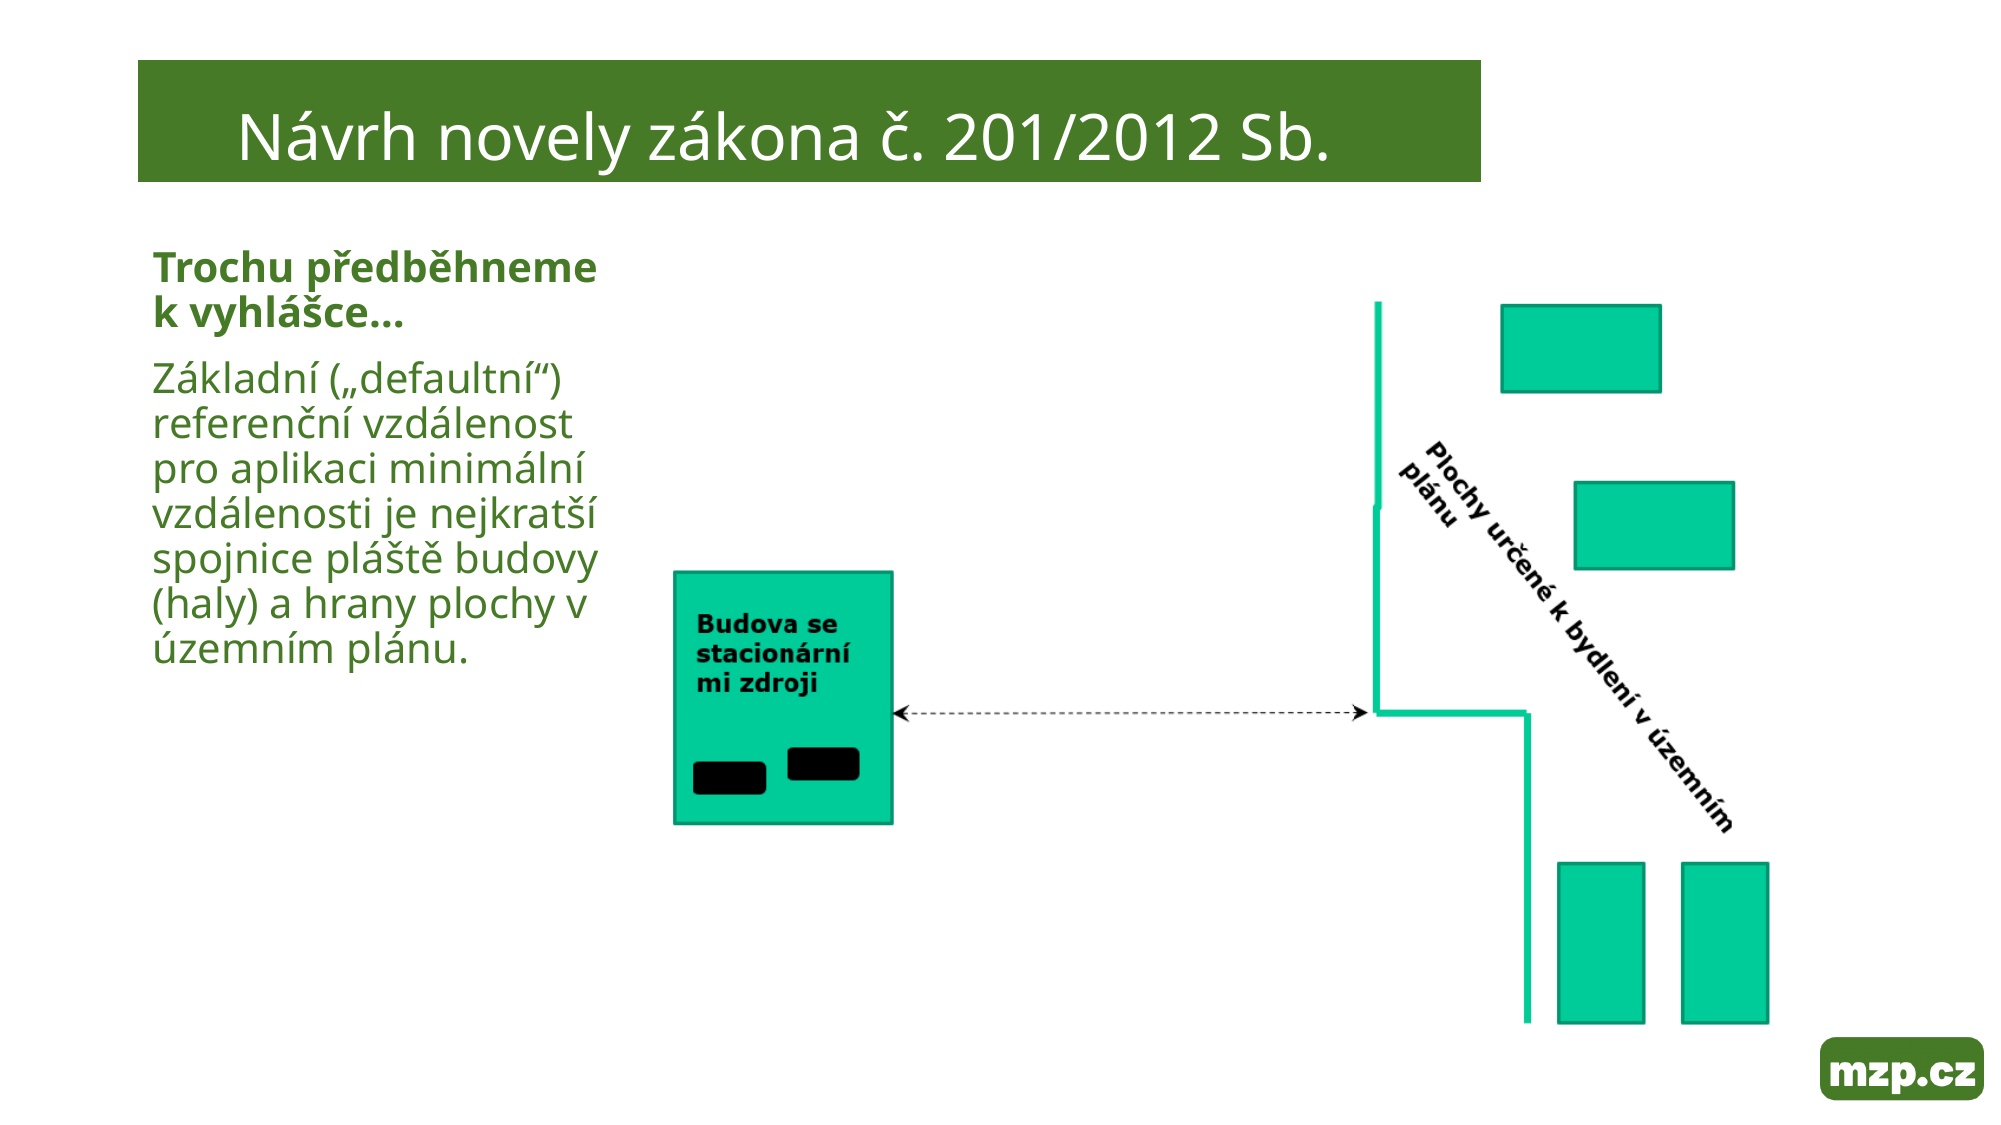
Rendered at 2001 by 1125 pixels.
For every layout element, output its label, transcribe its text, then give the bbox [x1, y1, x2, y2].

picture [1789, 959, 2000, 1125]
list Trochu předběhneme k vyhlášce… Základní („defaultní“) referenční vzdálenost pro aplikaci minimální vzdálenosti je nejkratší spojnice pláště budovy (haly) a hrany plochy v územním plánu. [137, 238, 636, 1066]
title Návrh novely zákona č. 201/2012 Sb. [137, 59, 1482, 183]
picture [646, 291, 1779, 1040]
